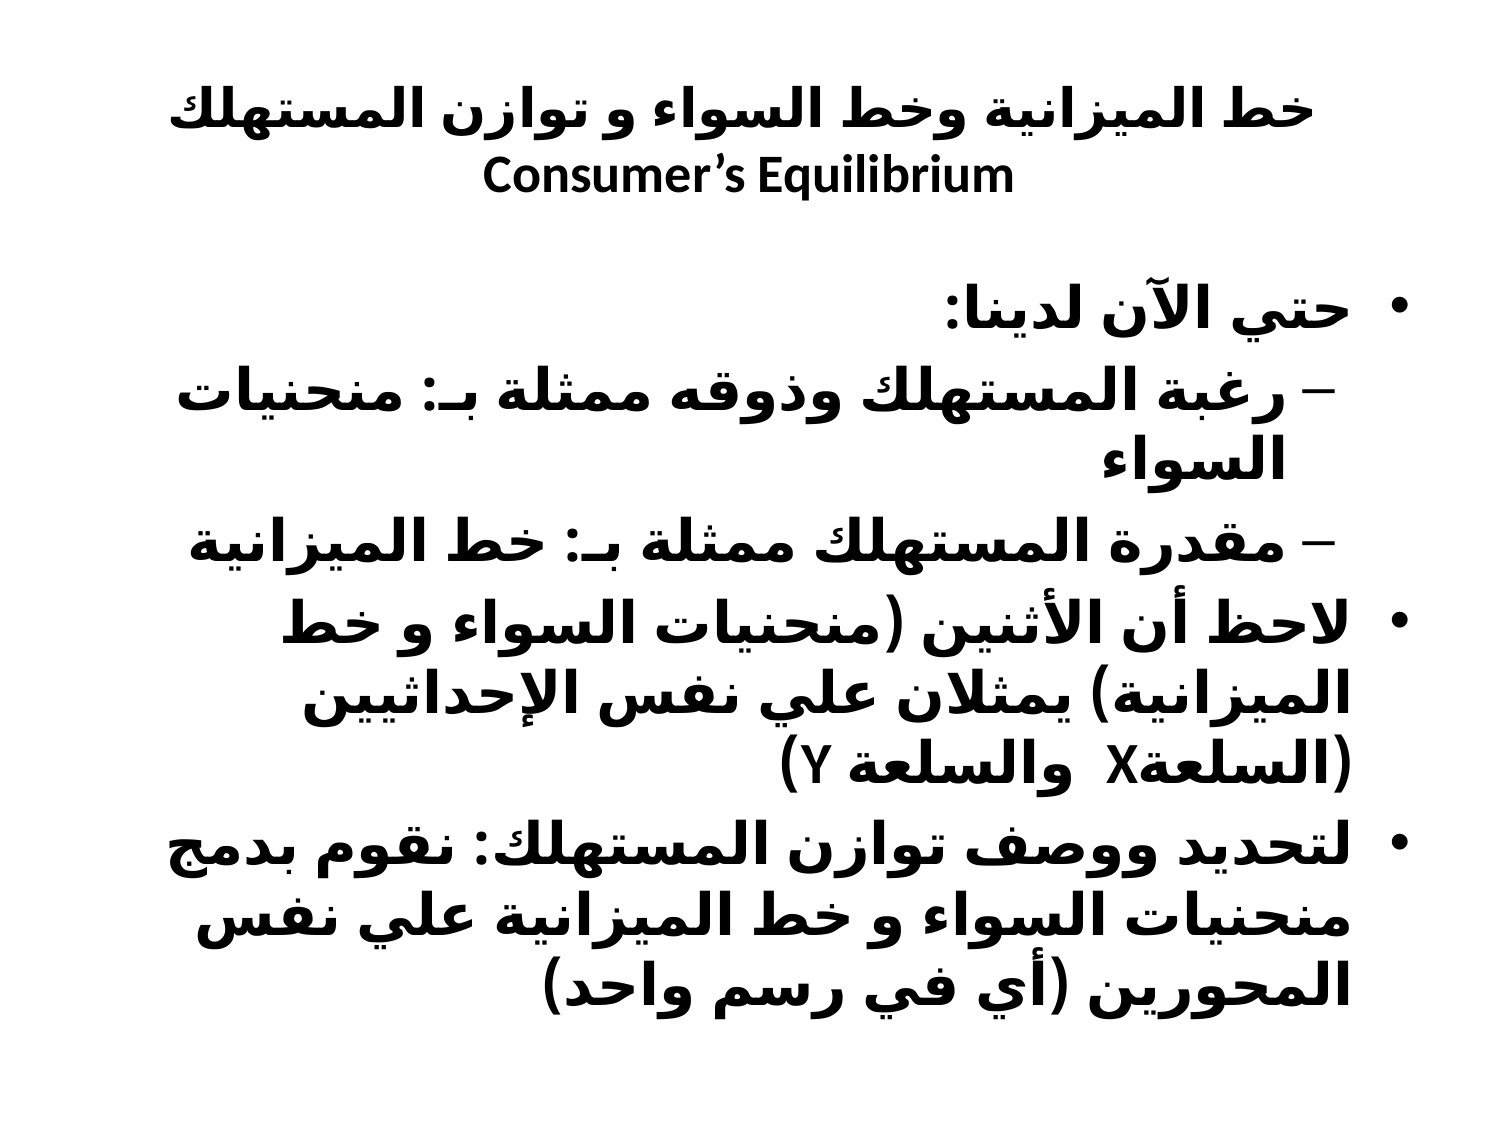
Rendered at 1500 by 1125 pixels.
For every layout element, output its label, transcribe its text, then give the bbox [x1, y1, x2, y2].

list حتي الآن لدينا: رغبة المستهلك وذوقه ممثلة بـ: منحنيات السواء مقدرة المستهلك ممثلة بـ: خط الميزانية لاحظ أن الأثنين (منحنيات السواء و خط الميزانية) يمثلان علي نفس الإحداثيين (السلعةX والسلعة Y) لتحديد ووصف توازن المستهلك: نقوم بدمج منحنيات السواء و خط الميزانية علي نفس المحورين (أي في رسم واحد) [75, 262, 1425, 1005]
title خط الميزانية وخط السواء و توازن المستهلك Consumer’s Equilibrium [75, 45, 1425, 233]
